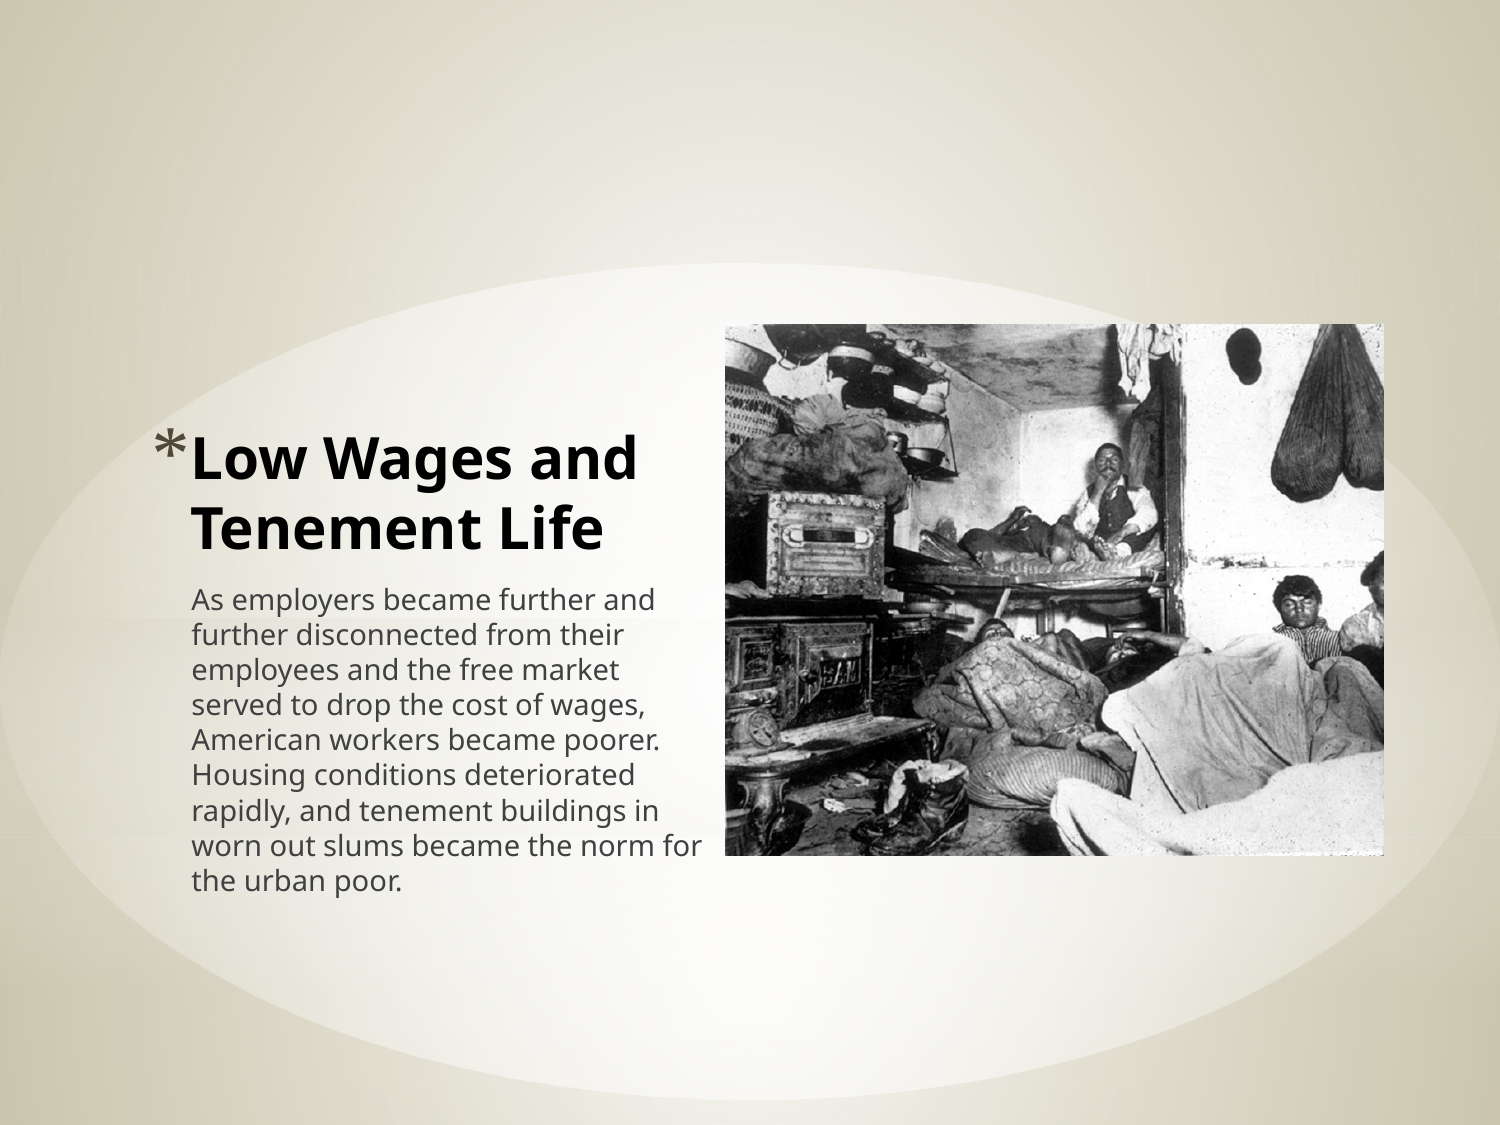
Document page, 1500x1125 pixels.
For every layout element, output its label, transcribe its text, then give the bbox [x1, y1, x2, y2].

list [724, 324, 1385, 856]
list As employers became further and further disconnected from their employees and the free market served to drop the cost of wages, American workers became poorer. Housing conditions deteriorated rapidly, and tenement buildings in worn out slums became the norm for the urban poor. [176, 573, 733, 925]
title Low Wages and Tenement Life [137, 362, 718, 569]
